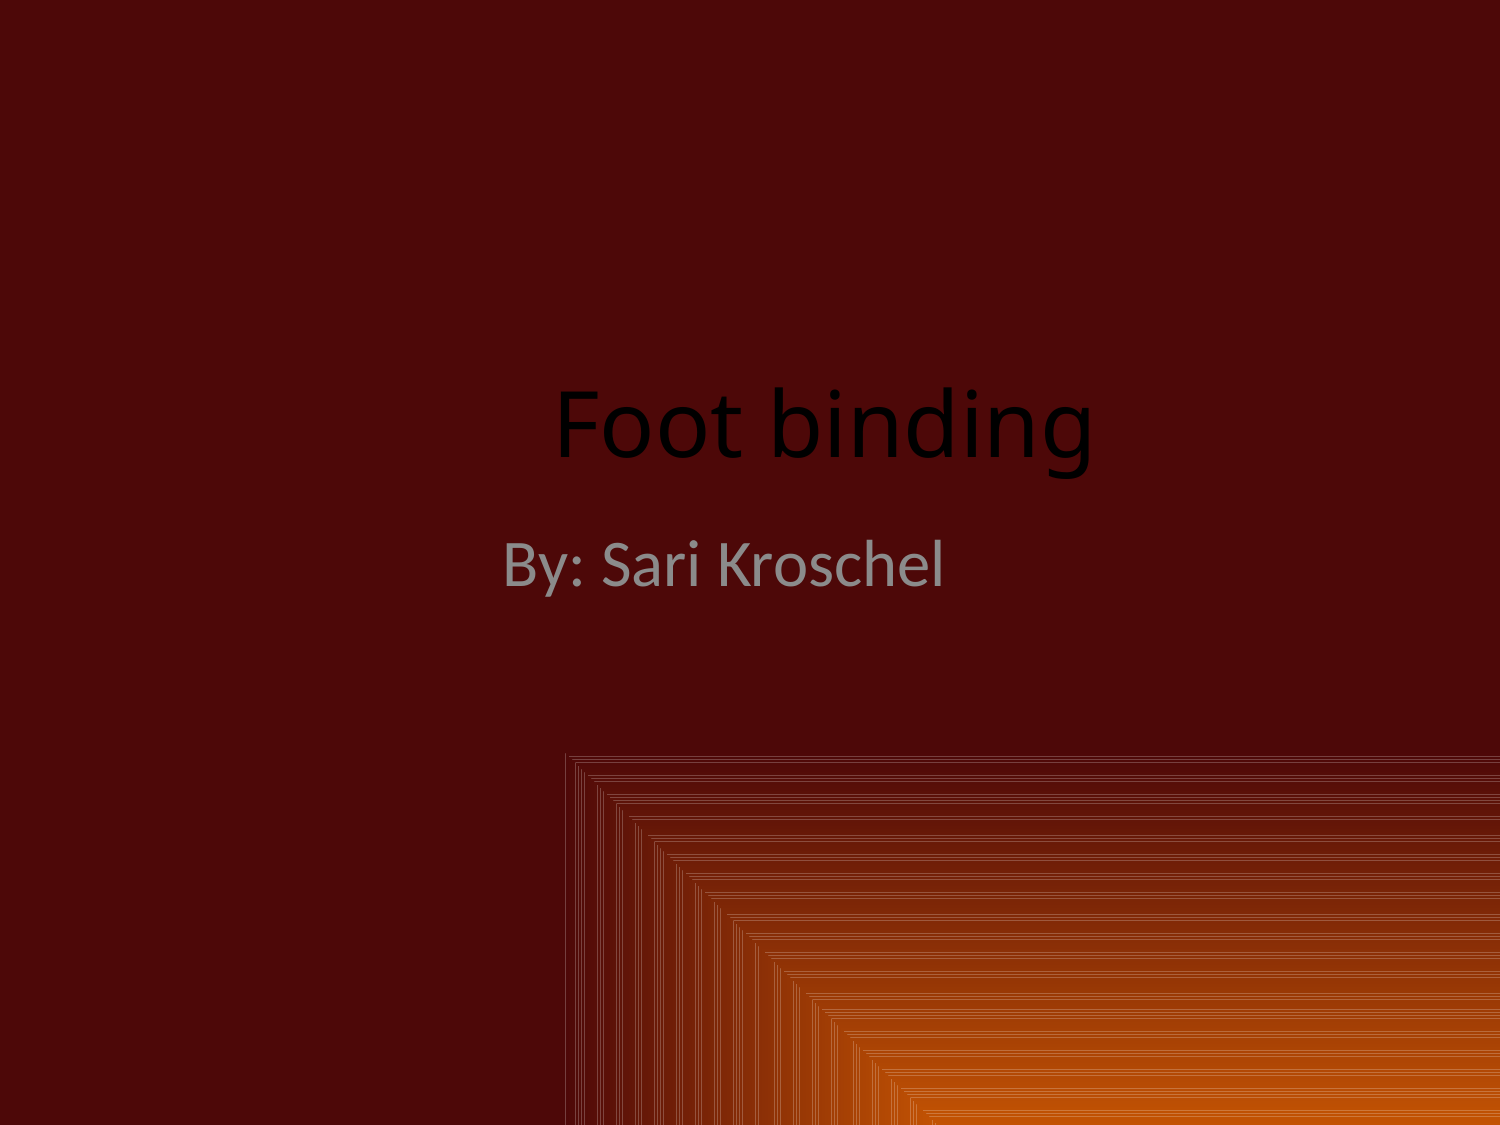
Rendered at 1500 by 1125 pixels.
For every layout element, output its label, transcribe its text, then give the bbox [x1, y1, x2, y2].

title Foot binding [187, 299, 1463, 542]
subtitle By: Sari Kroschel [487, 512, 1063, 800]
